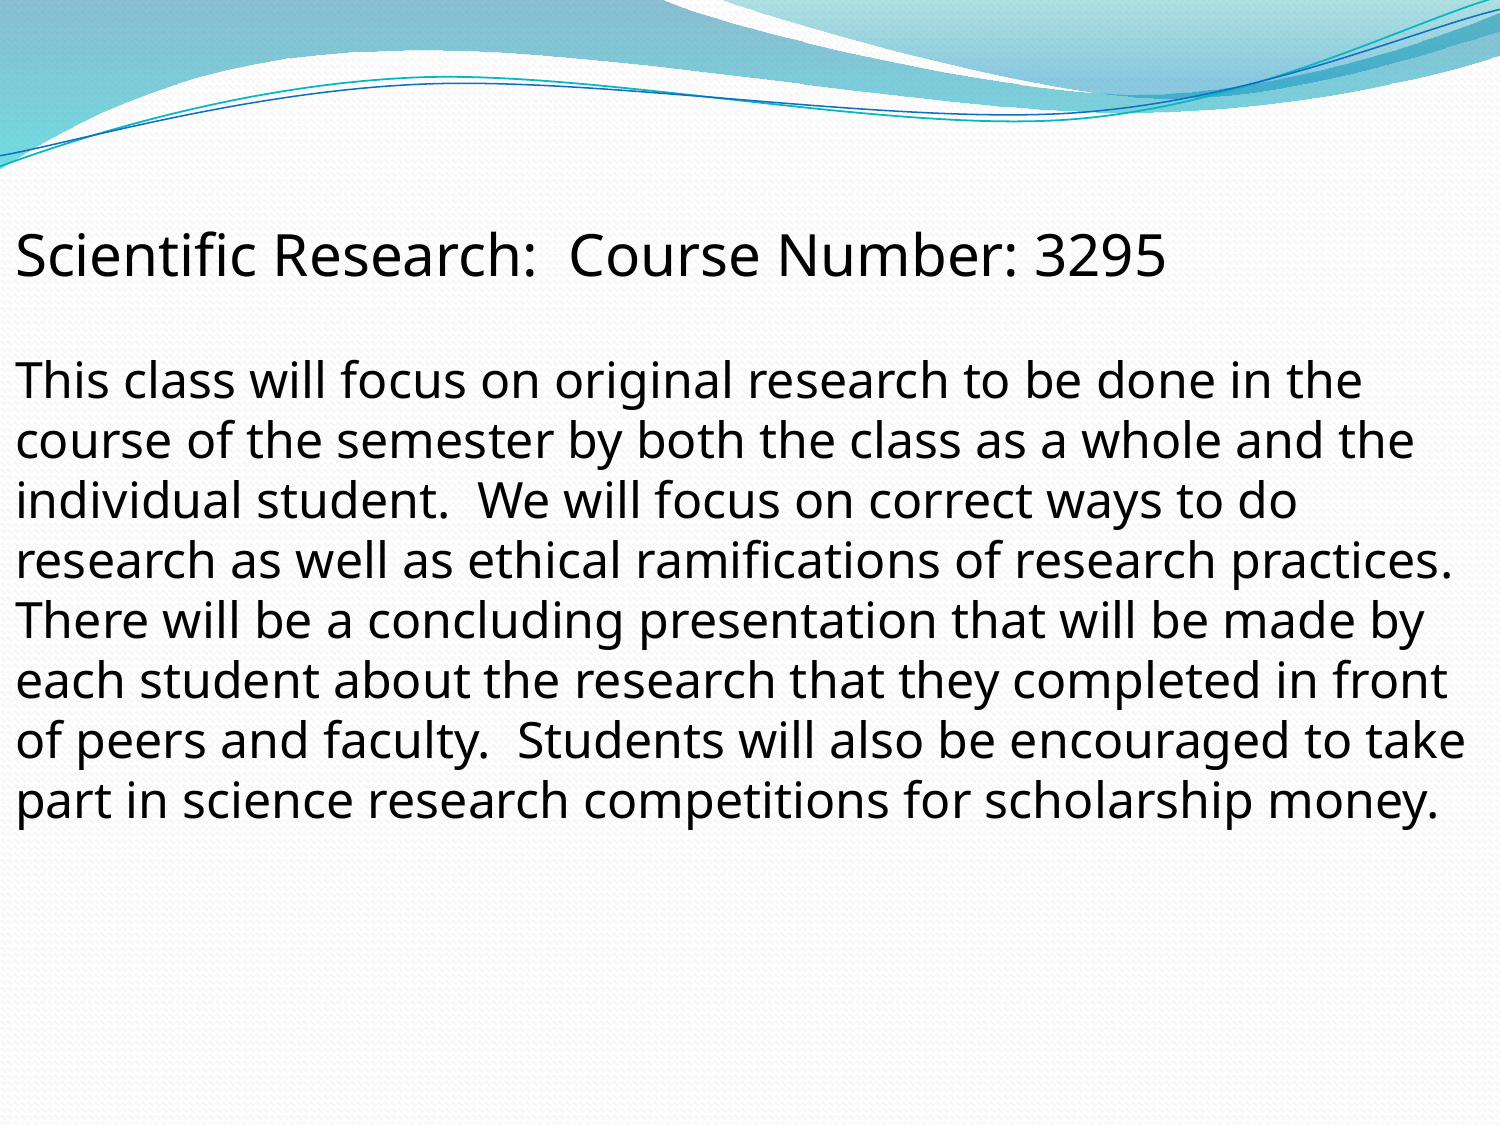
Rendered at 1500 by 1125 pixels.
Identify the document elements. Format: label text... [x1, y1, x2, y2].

text_box Scientific Research: Course Number: 3295 This class will focus on original research to be done in the course of the semester by both the class as a whole and the individual student. We will focus on correct ways to do research as well as ethical ramifications of research practices. There will be a concluding presentation that will be made by each student about the research that they completed in front of peers and faculty. Students will also be encouraged to take part in science research competitions for scholarship money. [0, 210, 1500, 836]
